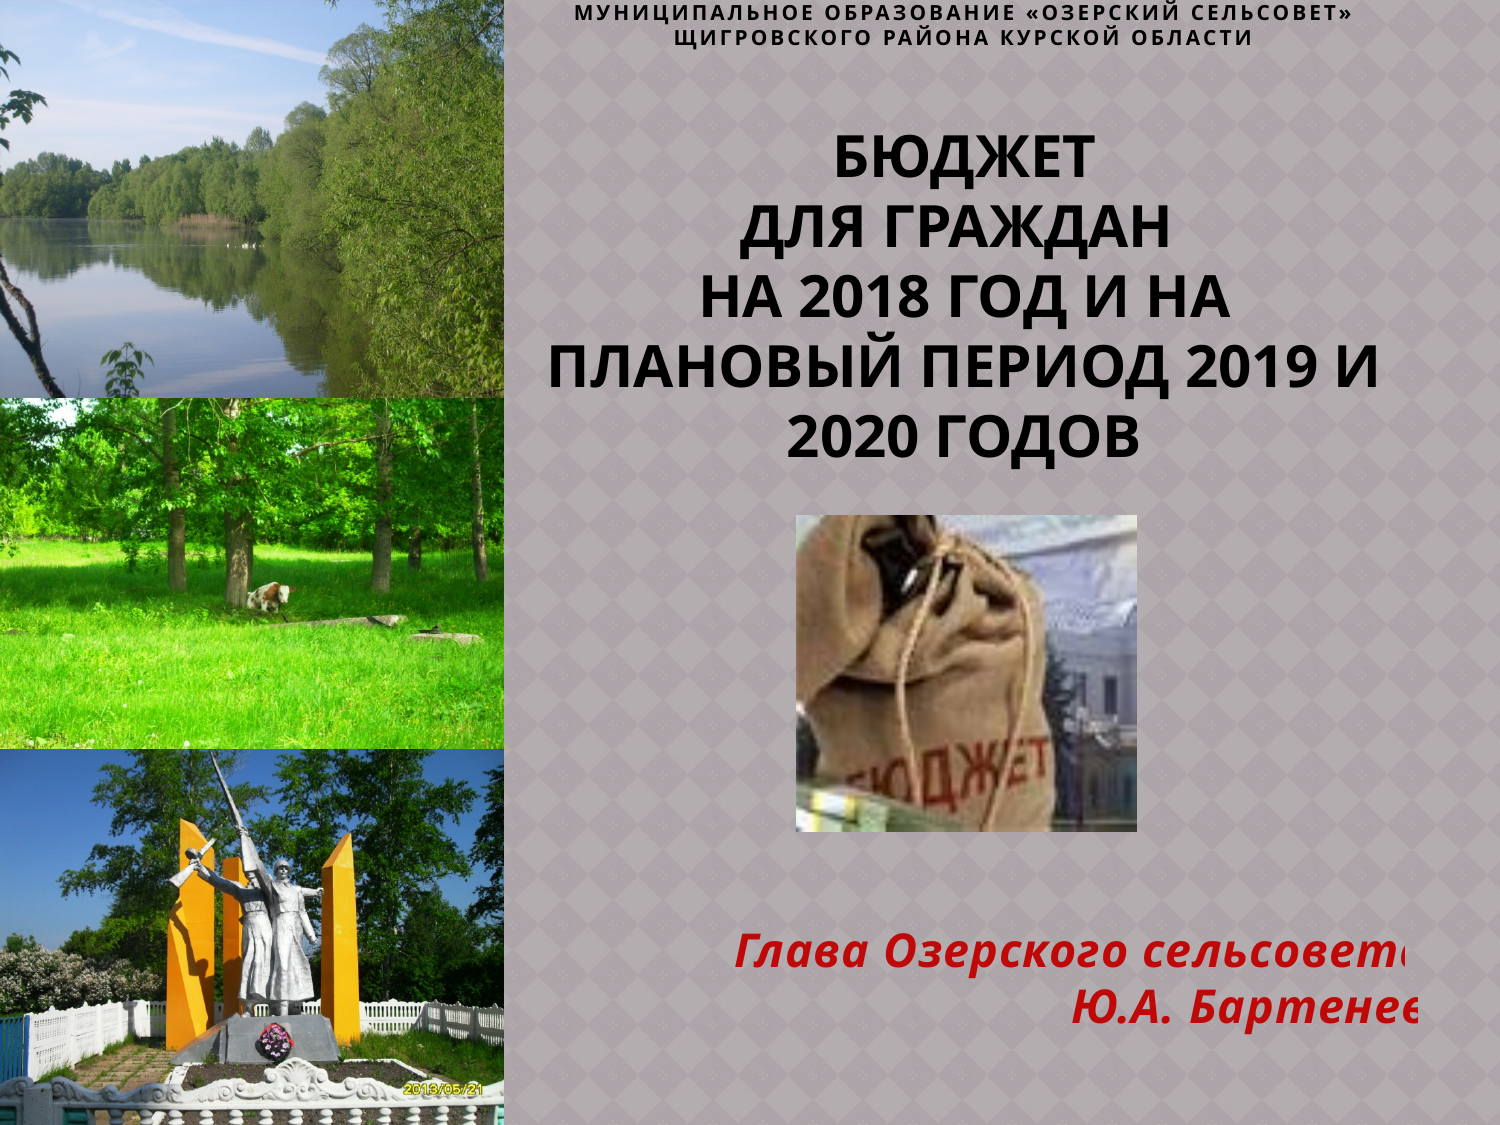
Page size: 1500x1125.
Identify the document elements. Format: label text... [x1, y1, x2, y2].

picture [796, 515, 1138, 833]
subtitle Глава Озерского сельсовета Ю.А. Бартенев [597, 855, 1437, 1037]
title МуНИЦИПАЛЬНОЕ ОБРАЗОВАНИЕ «ОЗЕРСКИЙ СЕЛЬСОВЕТ» ЩИГРОВСКОГО РАЙОНА КУРСКОЙ ОБЛАСТИ Бюджет для граждан на 2018 год и на плановый период 2019 и 2020 годов [539, 164, 1390, 539]
picture [0, 0, 505, 1125]
